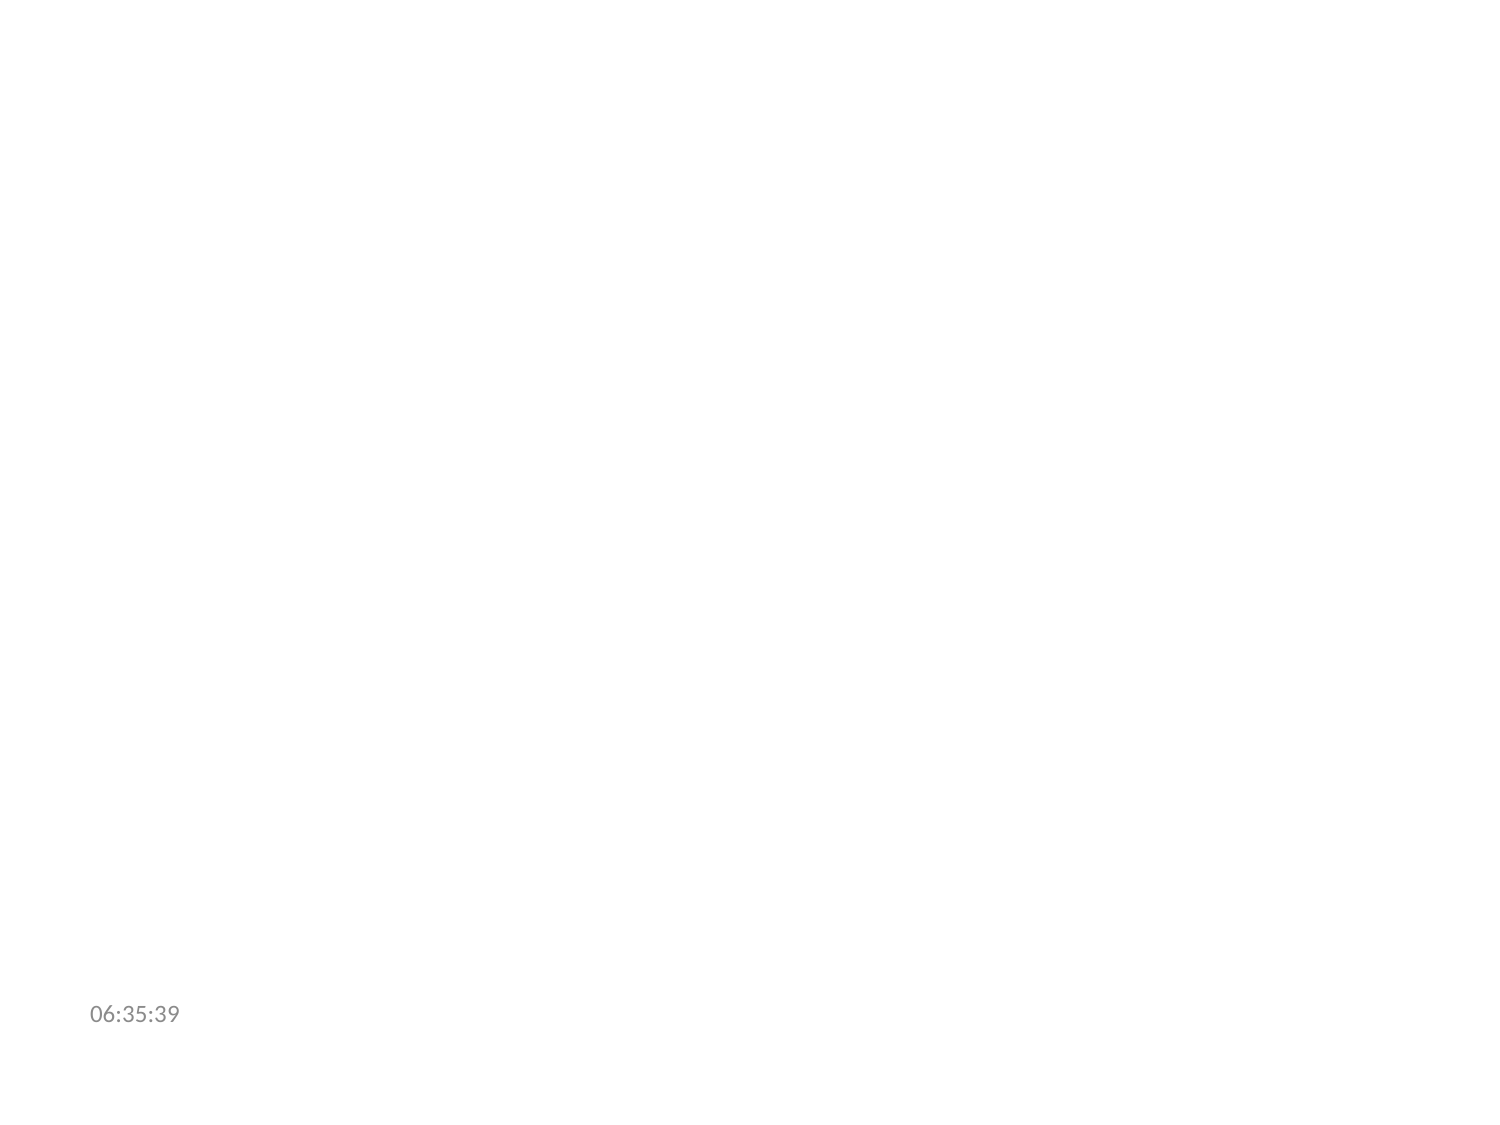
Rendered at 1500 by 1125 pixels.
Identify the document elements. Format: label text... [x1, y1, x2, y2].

text_box 15:35:09 [75, 982, 425, 1043]
